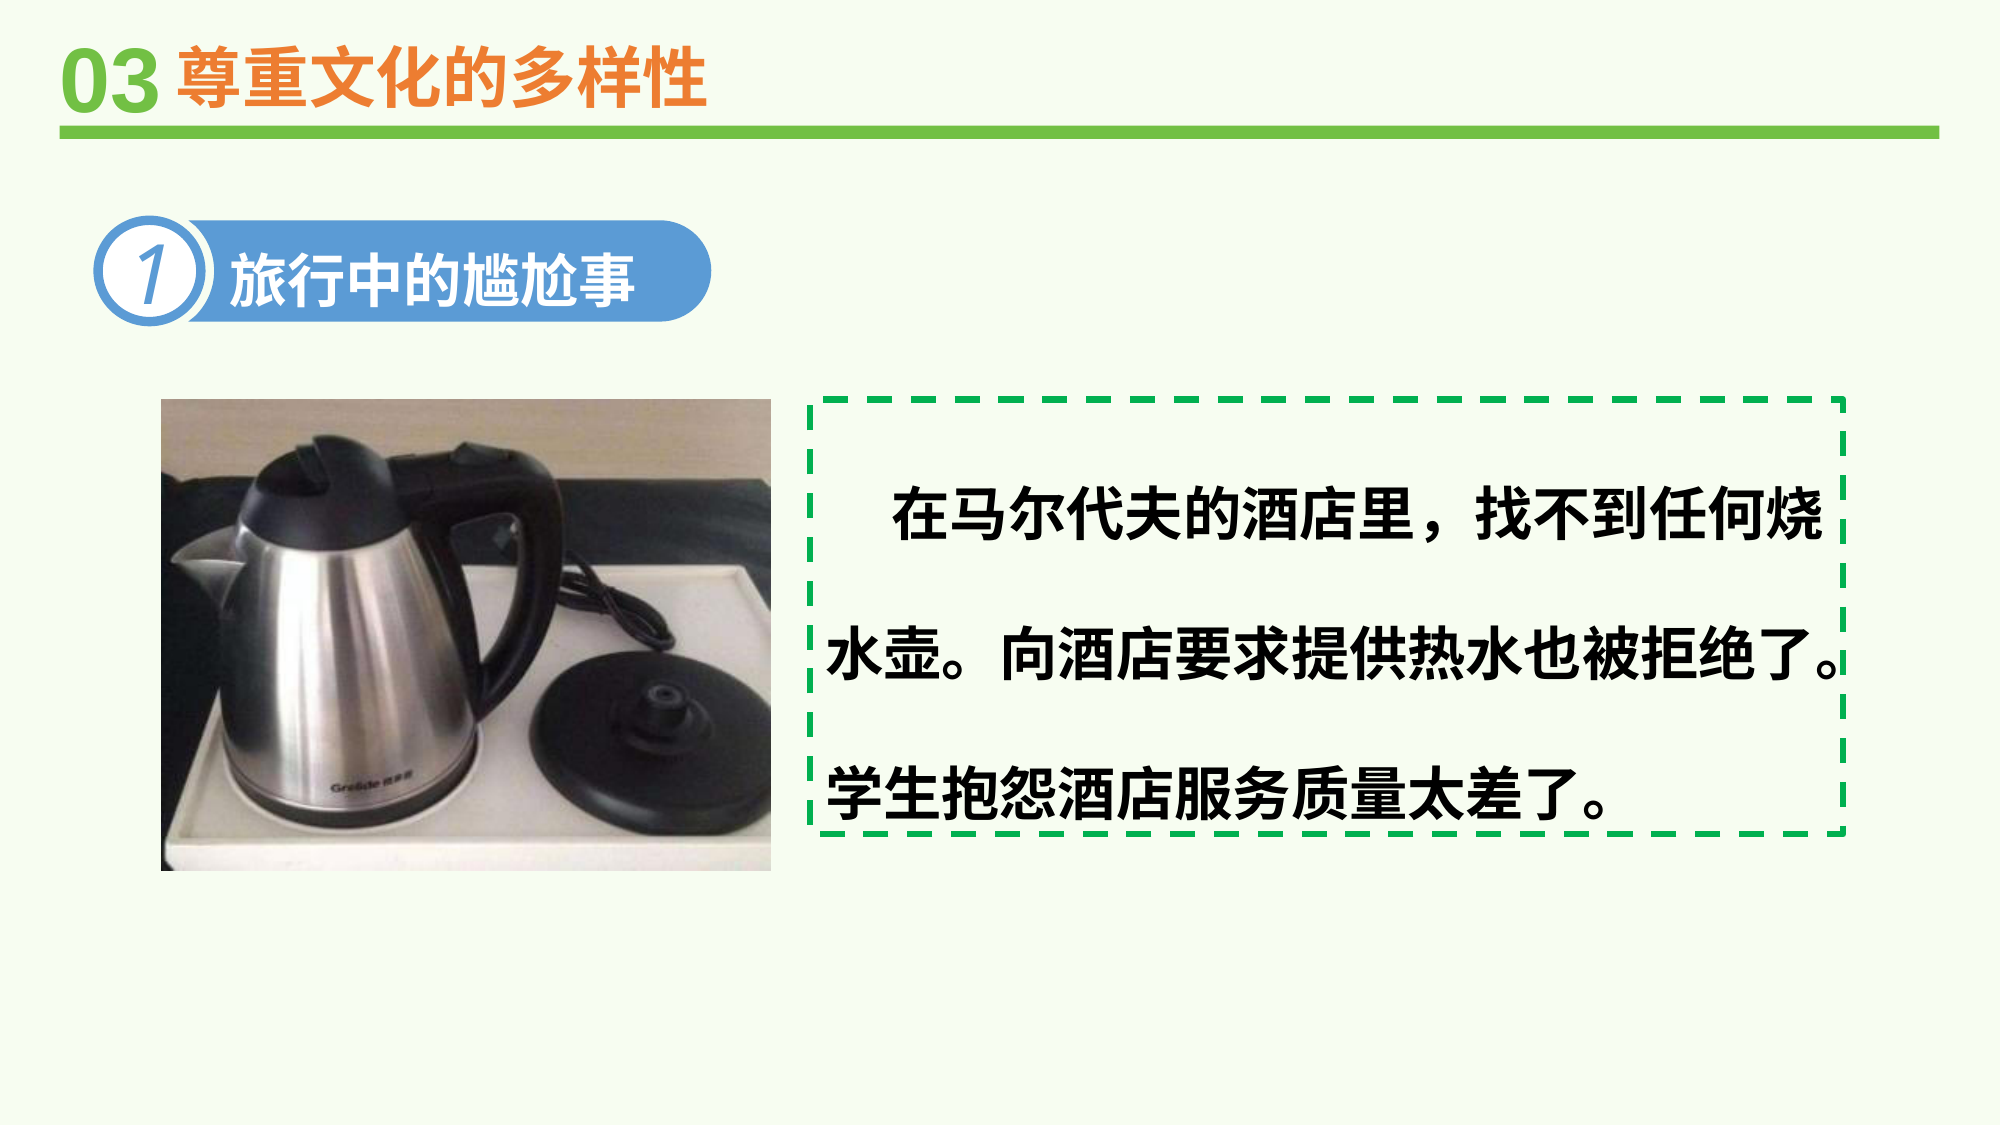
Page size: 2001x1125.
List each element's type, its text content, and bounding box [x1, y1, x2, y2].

text_box [59, 125, 1940, 140]
text_box 在马尔代夫的酒店里，找不到任何烧水壶。向酒店要求提供热水也被拒绝了。学生抱怨酒店服务质量太差了。 [810, 399, 1844, 835]
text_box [98, 220, 712, 323]
text_box 尊重文化的多样性 [161, 28, 811, 123]
text_box 03 [59, 24, 161, 125]
picture [161, 399, 771, 871]
